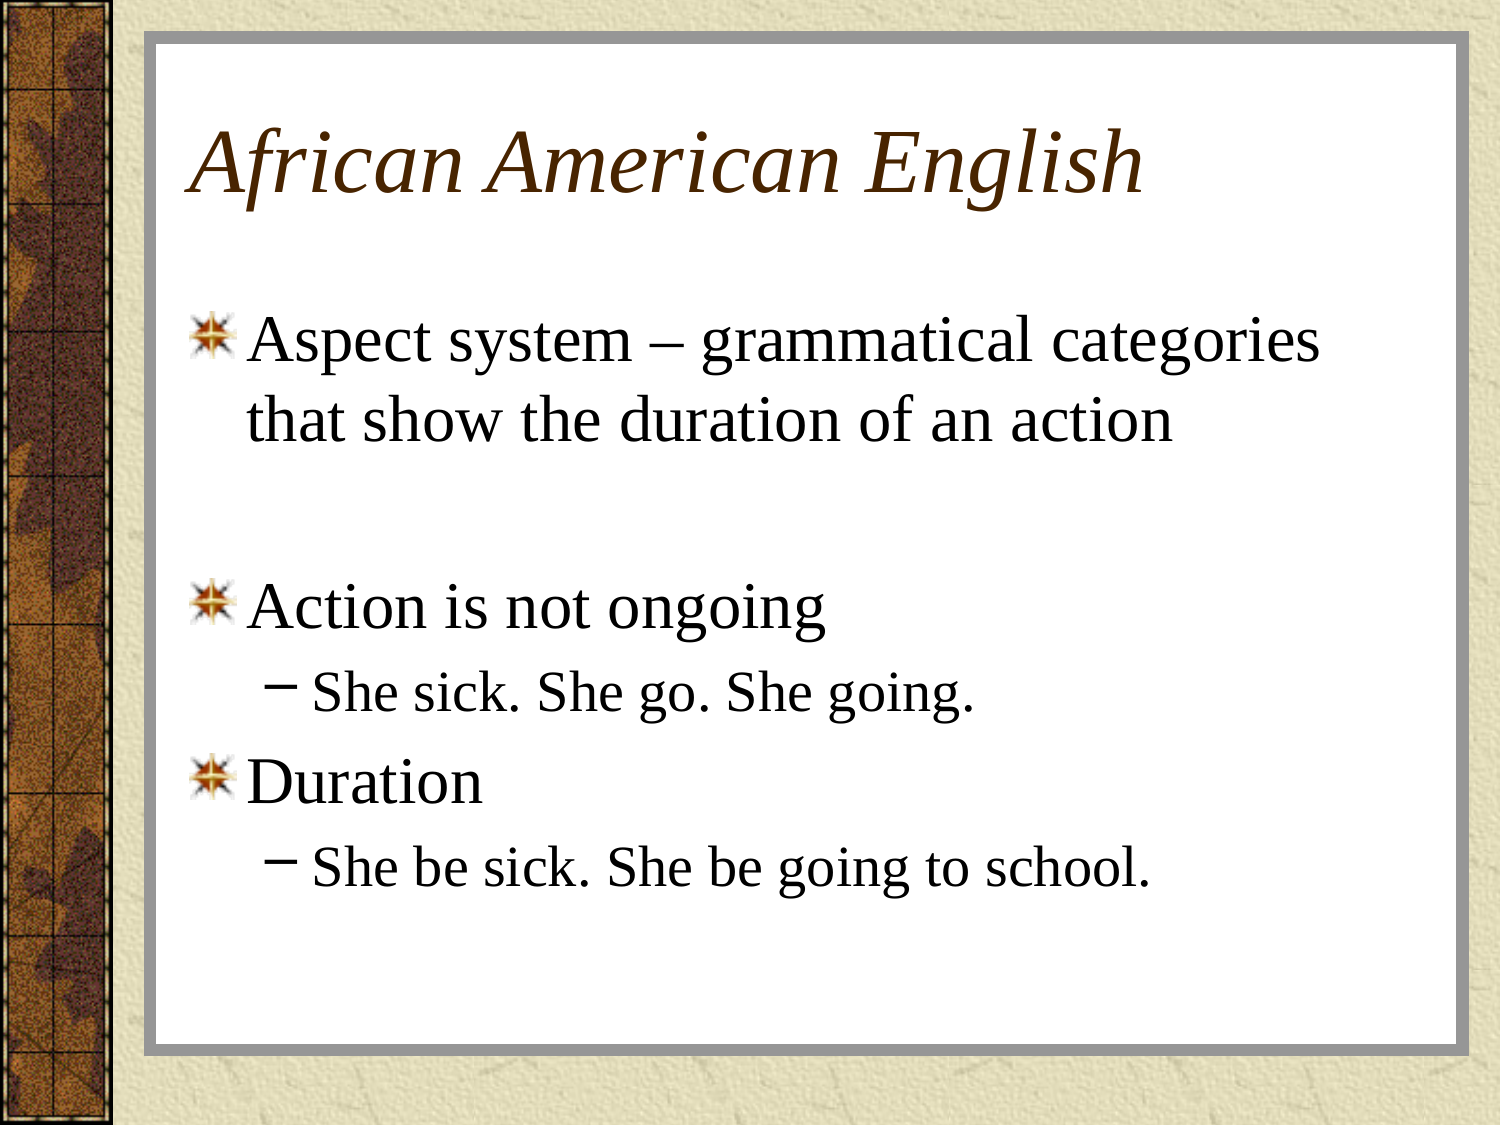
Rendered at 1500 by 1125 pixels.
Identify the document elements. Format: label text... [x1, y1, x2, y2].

picture [0, 0, 1500, 1125]
title African American English [174, 62, 1450, 250]
list Aspect system – grammatical categories that show the duration of an action Action is not ongoing She sick. She go. She going. Duration She be sick. She be going to school. [174, 287, 1450, 963]
